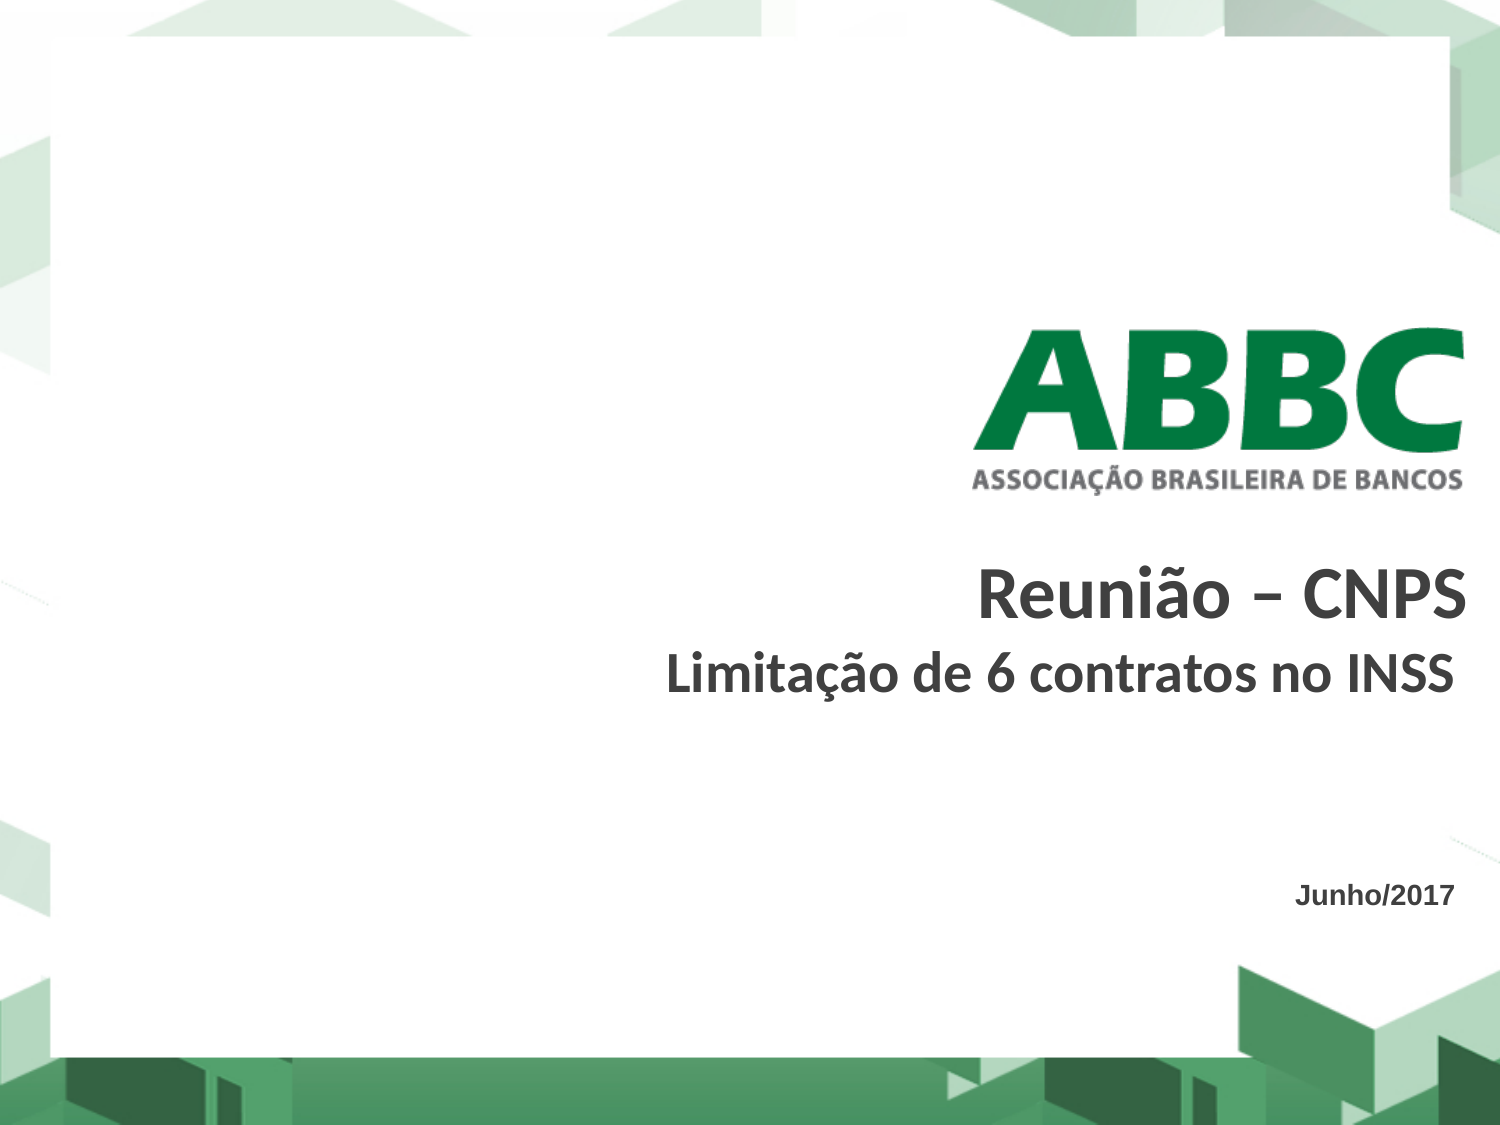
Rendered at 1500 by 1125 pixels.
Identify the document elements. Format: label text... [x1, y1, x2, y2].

picture [0, 0, 1500, 1125]
text_box Junho/2017 [221, 869, 1471, 919]
text_box Reunião – CNPS Limitação de 6 contratos no INSS [27, 536, 1484, 712]
